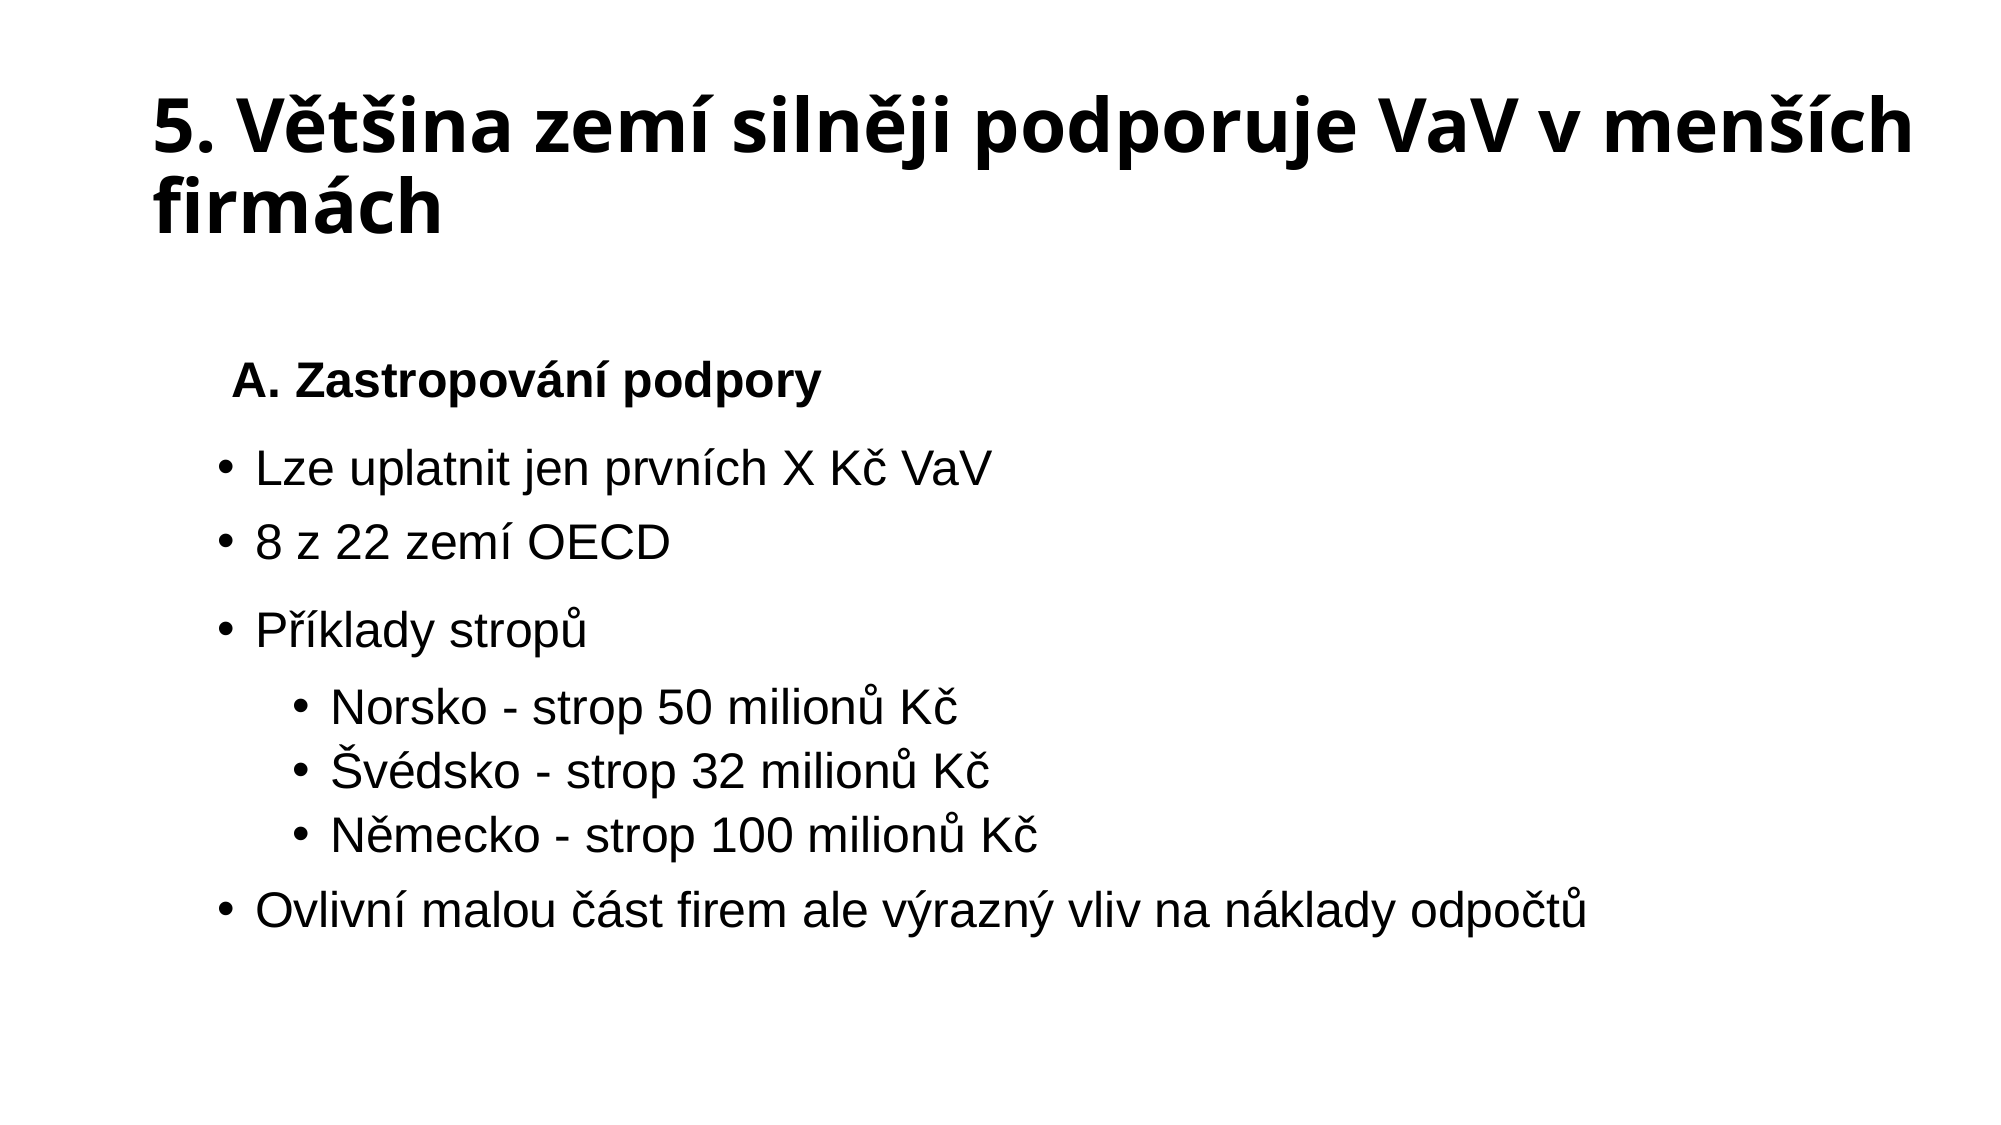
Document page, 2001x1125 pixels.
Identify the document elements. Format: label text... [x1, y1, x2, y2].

list A. Zastropování podpory Lze uplatnit jen prvních X Kč VaV 8 z 22 zemí OECD Příklady stropů Norsko - strop 50 milionů Kč Švédsko - strop 32 milionů Kč Německo - strop 100 milionů Kč Ovlivní malou část firem ale výrazný vliv na náklady odpočtů [202, 347, 1763, 1066]
title 5. Většina zemí silněji podporuje VaV v menších firmách [137, 59, 1954, 278]
